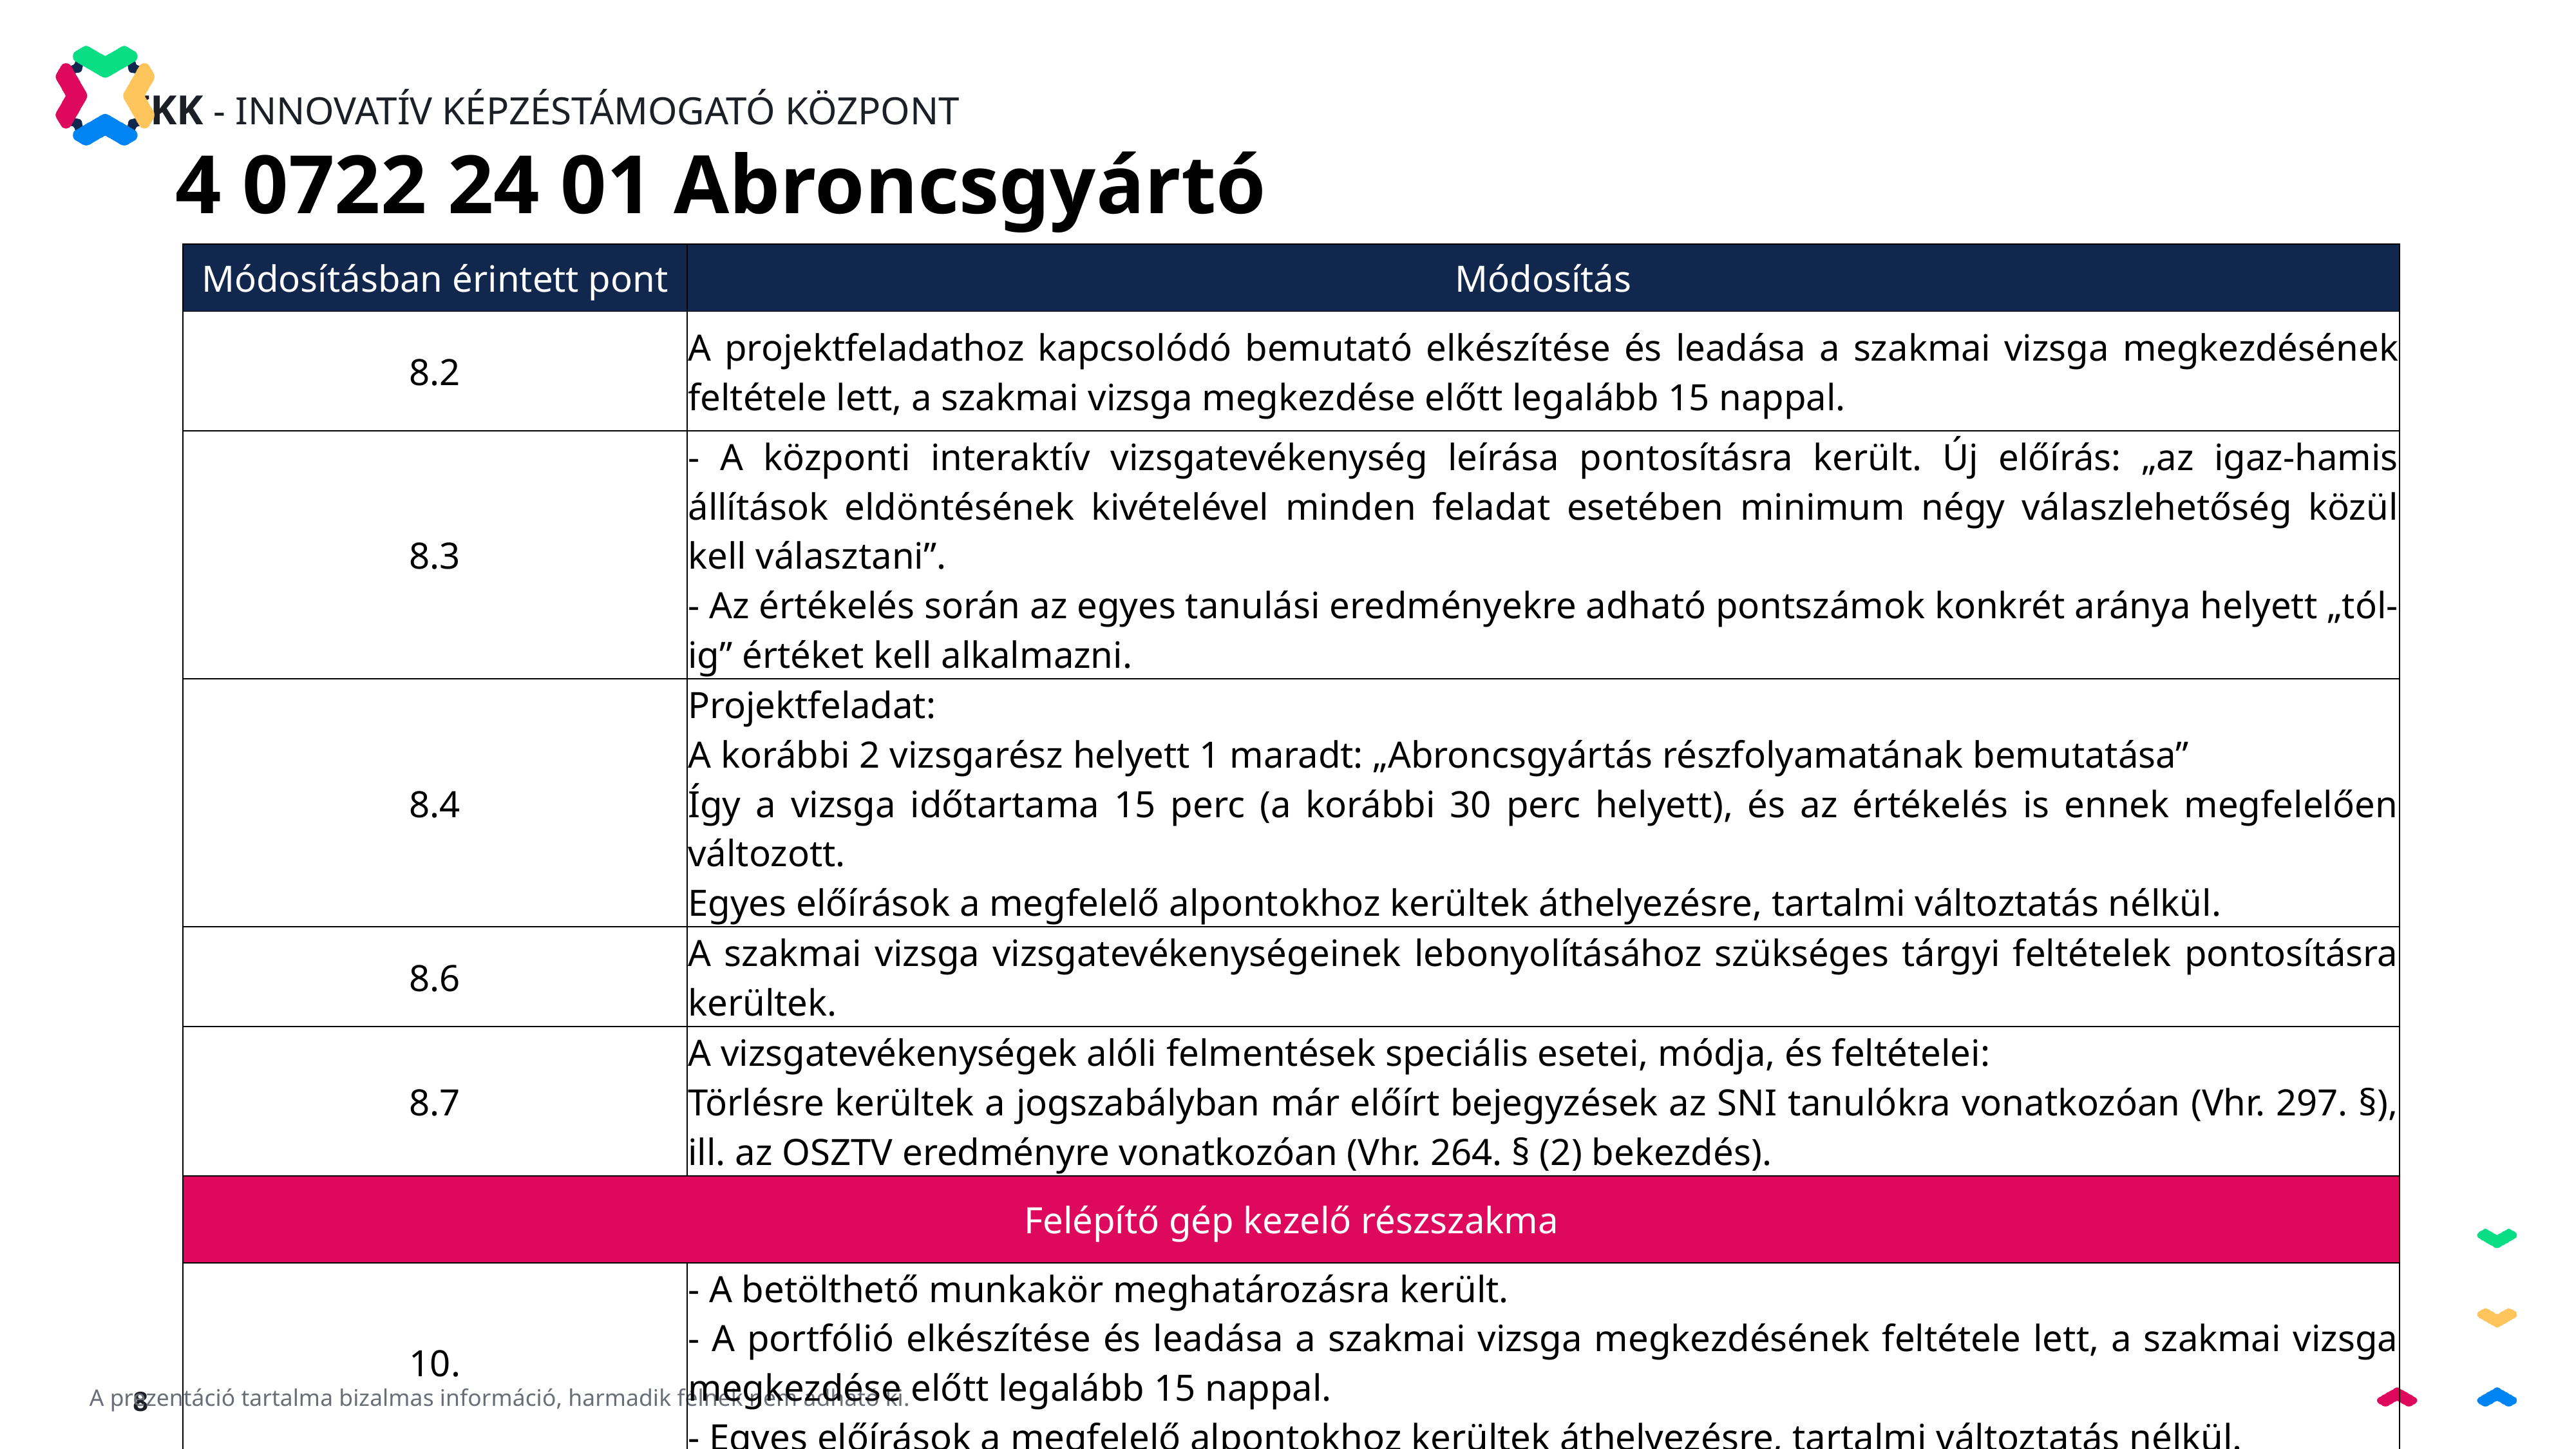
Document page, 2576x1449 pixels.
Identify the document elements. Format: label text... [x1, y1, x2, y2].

table_cell 8.2 [184, 312, 687, 430]
table_cell Projektfeladat: A korábbi 2 vizsgarész helyett 1 maradt: „Abroncsgyártás részfolyamatának bemutatása” Így a vizsga időtartama 15 perc (a korábbi 30 perc helyett), és az értékelés is ennek megfelelően változott. Egyes előírások a megfelelő alpontokhoz kerültek áthelyezésre, tartalmi változtatás nélkül. [688, 679, 2399, 926]
picture [55, 46, 155, 146]
table_cell 10. [184, 1264, 687, 1449]
list 4 0722 24 01 Abroncsgyártó [175, 133, 2560, 218]
table_cell 8.7 [184, 1027, 687, 1175]
table_cell A projektfeladathoz kapcsolódó bemutató elkészítése és leadása a szakmai vizsga megkezdésének feltétele lett, a szakmai vizsga megkezdése előtt legalább 15 nappal. [688, 312, 2399, 430]
table_cell 8.6 [184, 927, 687, 1026]
table_cell A vizsgatevékenységek alóli felmentések speciális esetei, módja, és feltételei: Törlésre kerültek a jogszabályban már előírt bejegyzések az SNI tanulókra vonatkozóan (Vhr. 297. §), ill. az OSZTV eredményre vonatkozóan (Vhr. 264. § (2) bekezdés). [688, 1027, 2399, 1175]
table_cell - A betölthető munkakör meghatározásra került. - A portfólió elkészítése és leadása a szakmai vizsga megkezdésének feltétele lett, a szakmai vizsga megkezdése előtt legalább 15 nappal. - Egyes előírások a megfelelő alpontokhoz kerültek áthelyezésre, tartalmi változtatás nélkül. [688, 1264, 2399, 1449]
table_cell 8.4 [184, 679, 687, 926]
table_cell A szakmai vizsga vizsgatevékenységeinek lebonyolításához szükséges tárgyi feltételek pontosításra kerültek. [688, 927, 2399, 1026]
table_header Módosítás [688, 245, 2399, 311]
table_cell - A központi interaktív vizsgatevékenység leírása pontosításra került. Új előírás: „az igaz-hamis állítások eldöntésének kivételével minden feladat esetében minimum négy válaszlehetőség közül kell választani”. - Az értékelés során az egyes tanulási eredményekre adható pontszámok konkrét aránya helyett „tól-ig” értéket kell alkalmazni. [688, 431, 2399, 678]
table_cell Felépítő gép kezelő részszakma [184, 1177, 2399, 1262]
table_cell 8.3 [184, 431, 687, 678]
picture [2400, 1229, 2517, 1406]
table_header Módosításban érintett pont [184, 245, 687, 311]
